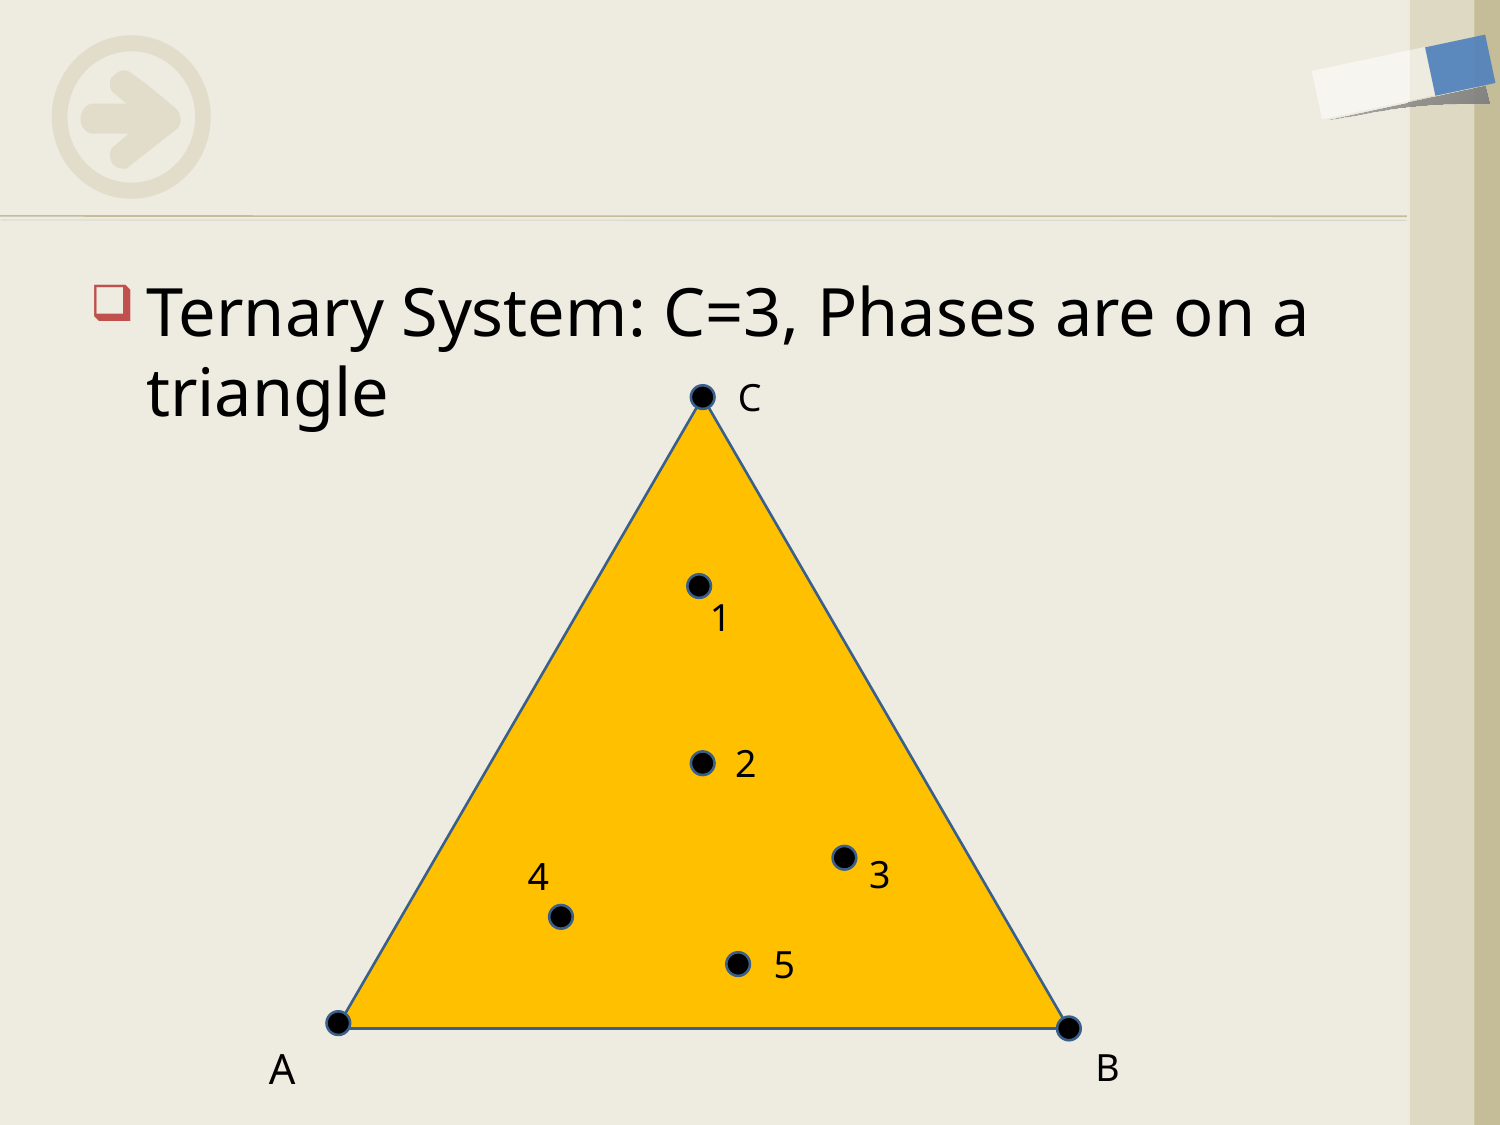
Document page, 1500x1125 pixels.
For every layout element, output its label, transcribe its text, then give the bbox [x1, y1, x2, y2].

list Ternary System: C=3, Phases are on a triangle [75, 262, 1406, 1005]
text_box [689, 750, 716, 777]
text_box A [254, 1035, 311, 1100]
text_box 4 [512, 845, 564, 906]
text_box [689, 383, 716, 411]
text_box [831, 844, 854, 871]
text_box C [723, 366, 777, 427]
text_box [725, 950, 752, 978]
text_box 2 [720, 732, 772, 793]
text_box [345, 408, 1064, 1030]
text_box 5 [758, 933, 810, 994]
text_box [547, 904, 575, 930]
text_box [686, 572, 713, 599]
text_box 1 [695, 586, 747, 646]
text_box [325, 1010, 352, 1037]
text_box 3 [854, 843, 906, 904]
text_box B [1080, 1036, 1135, 1096]
text_box [1055, 1015, 1082, 1042]
